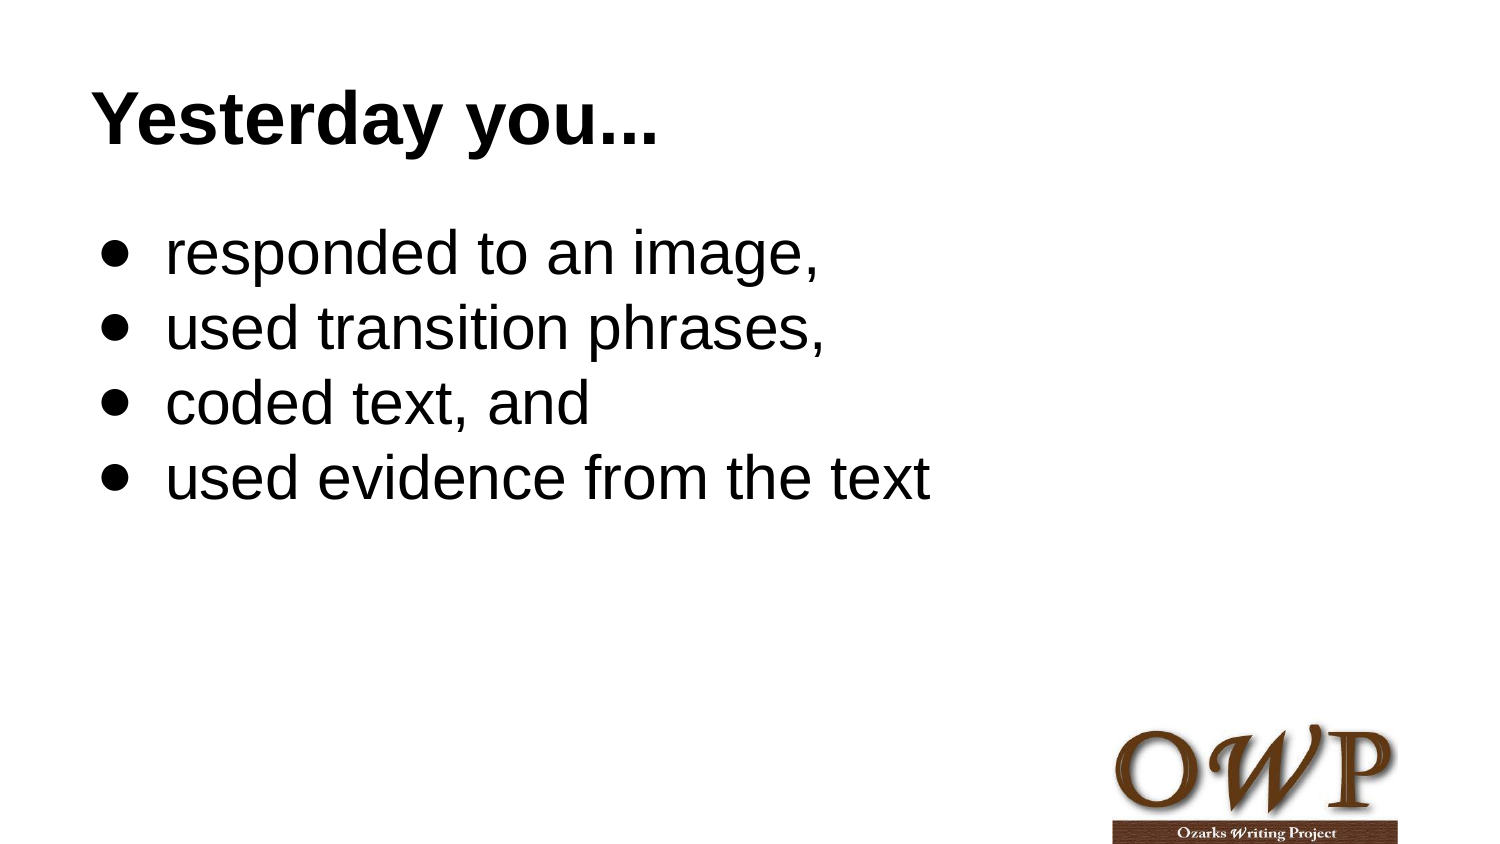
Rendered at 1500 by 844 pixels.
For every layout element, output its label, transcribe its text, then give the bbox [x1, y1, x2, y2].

picture [1112, 717, 1399, 844]
list responded to an image, used transition phrases, coded text, and used evidence from the text [75, 196, 1425, 808]
title Yesterday you... [75, 33, 1425, 175]
